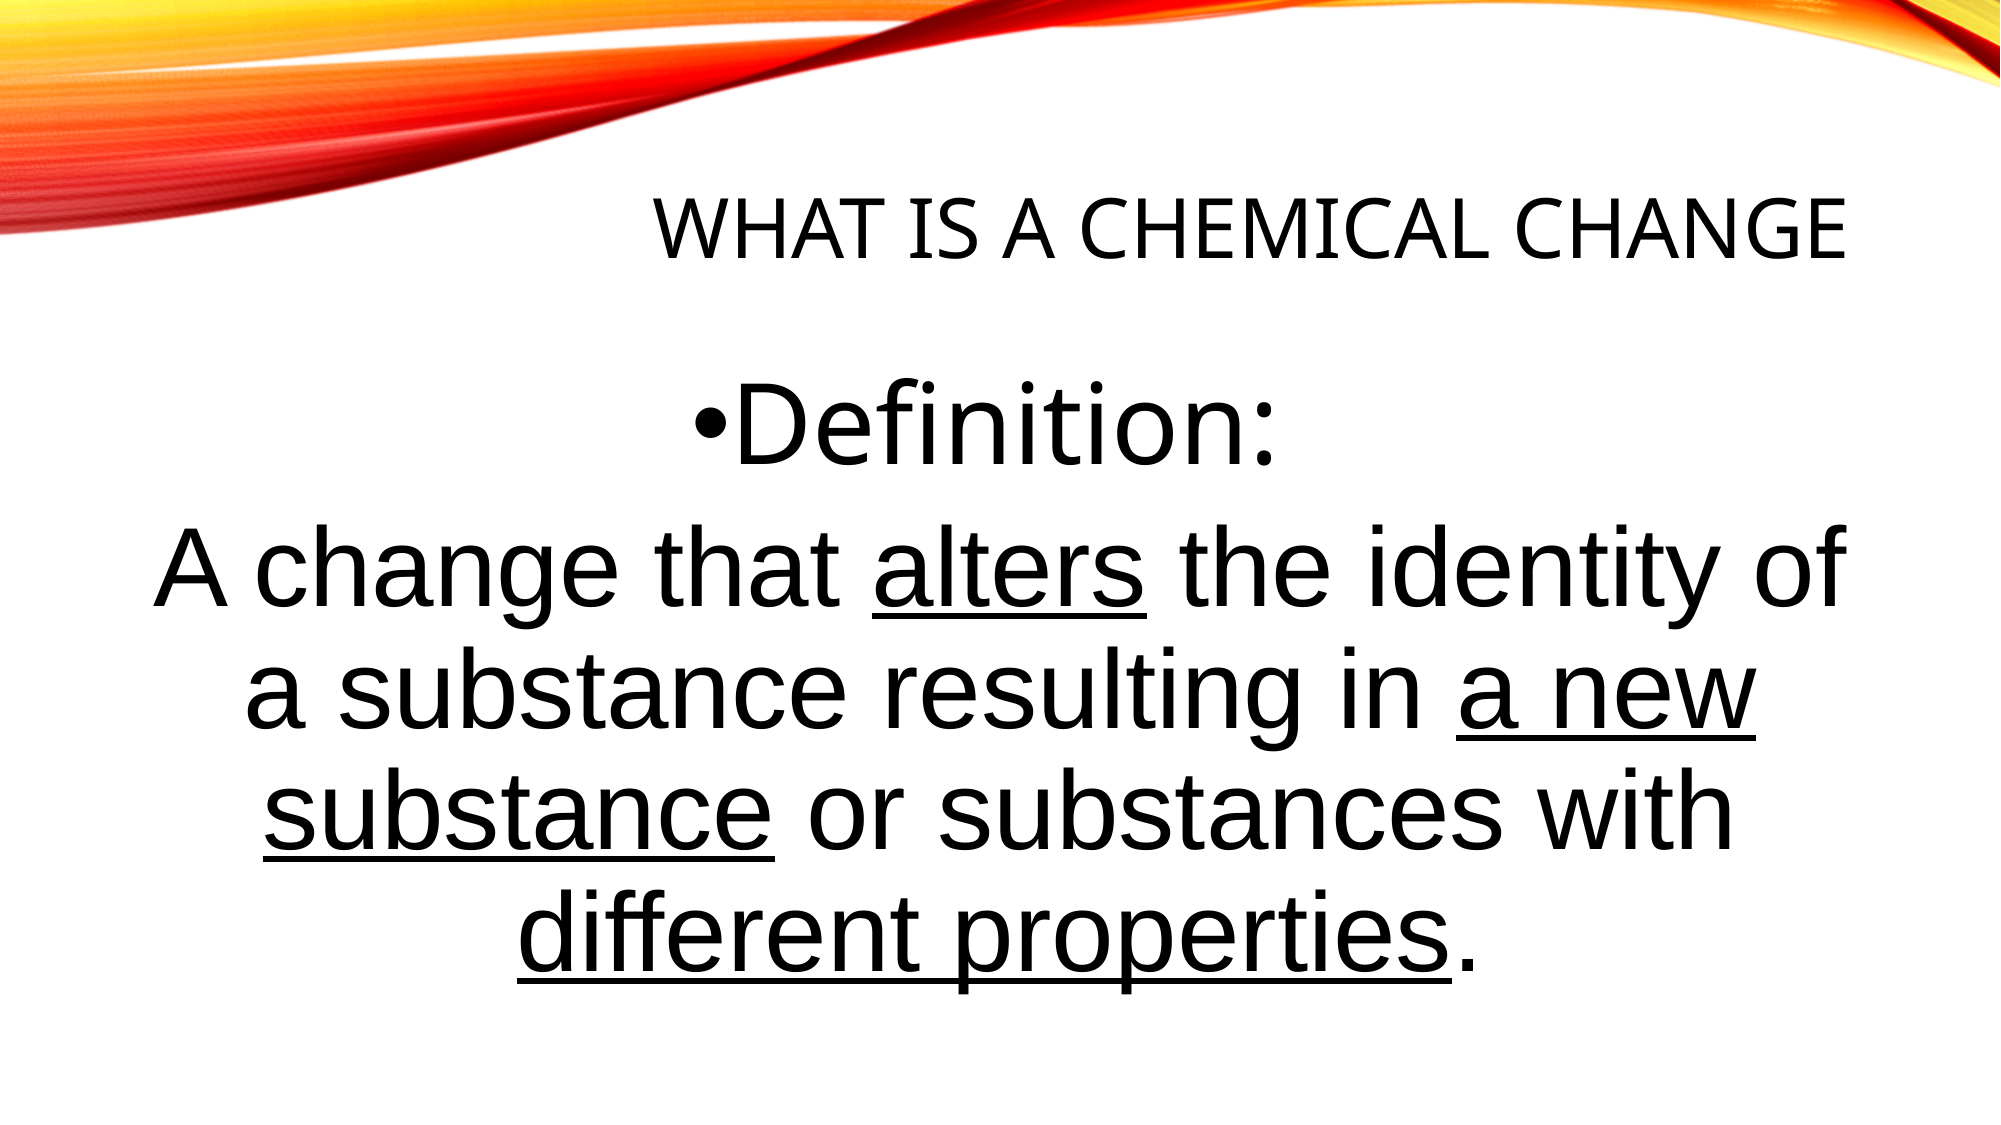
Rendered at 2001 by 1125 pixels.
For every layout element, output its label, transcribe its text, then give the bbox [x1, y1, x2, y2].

list Definition: A change that alters the identity of a substance resulting in a new substance or substances with different properties. [112, 360, 1888, 1021]
title What is a Chemical Change [474, 125, 1888, 338]
picture [0, 0, 2000, 237]
